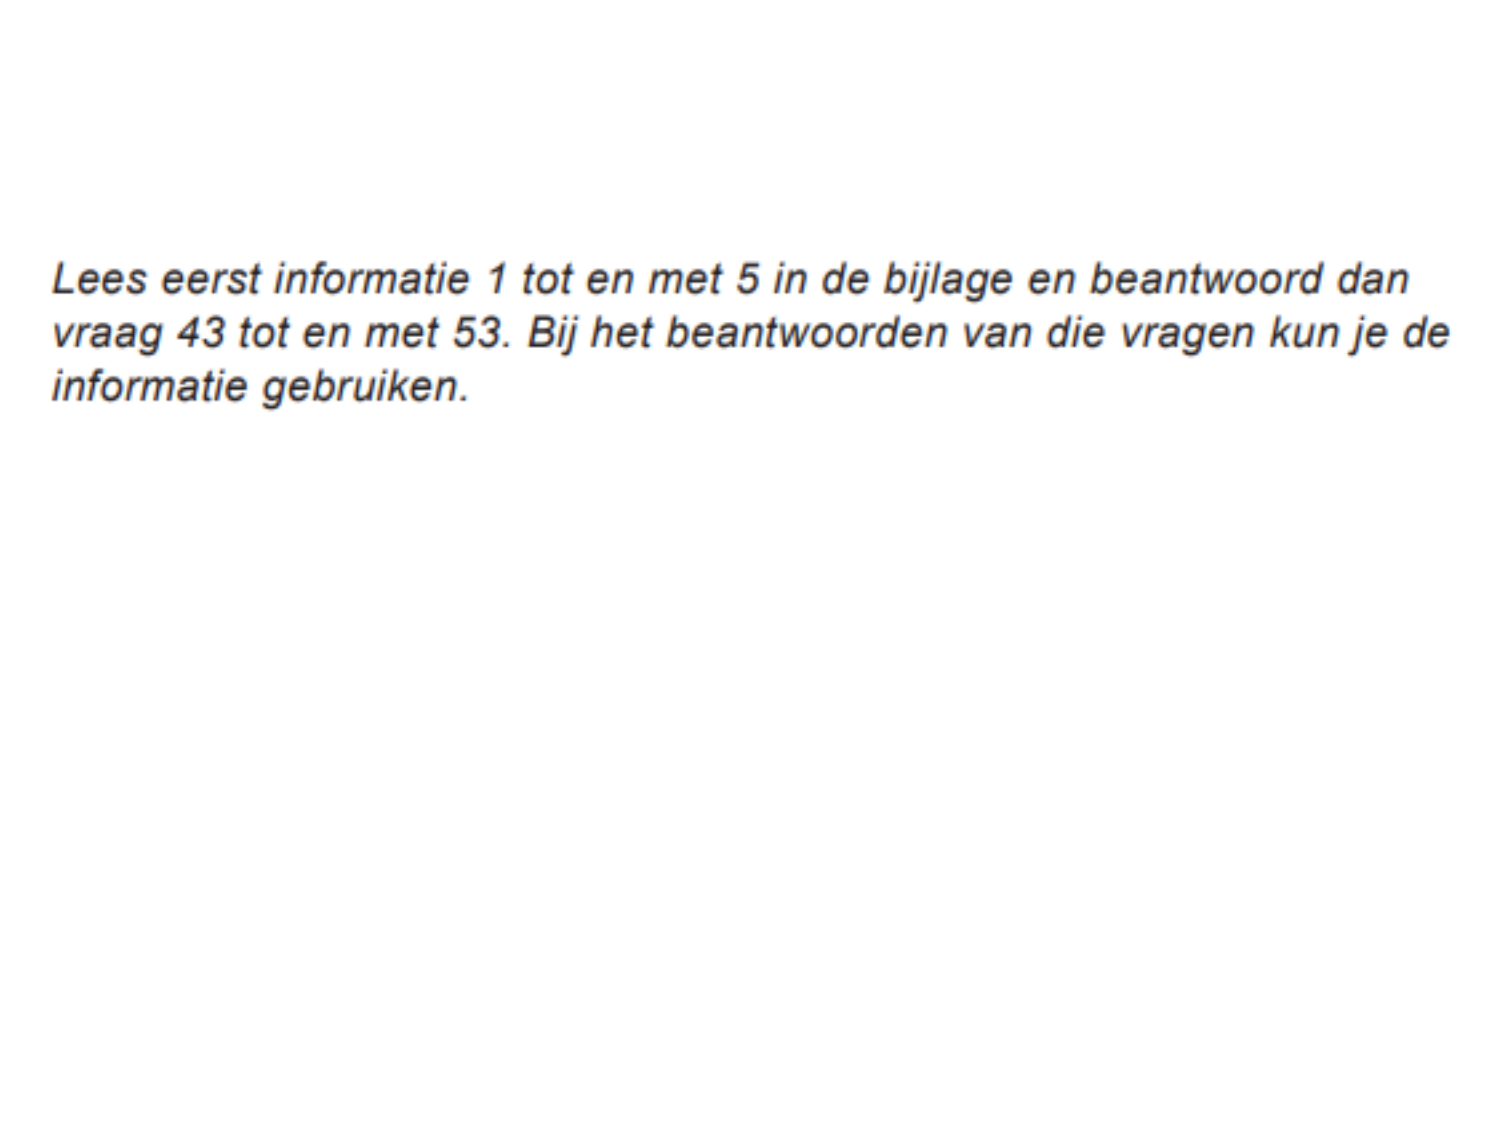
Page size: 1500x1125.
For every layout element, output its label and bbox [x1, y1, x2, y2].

picture [29, 219, 1500, 431]
